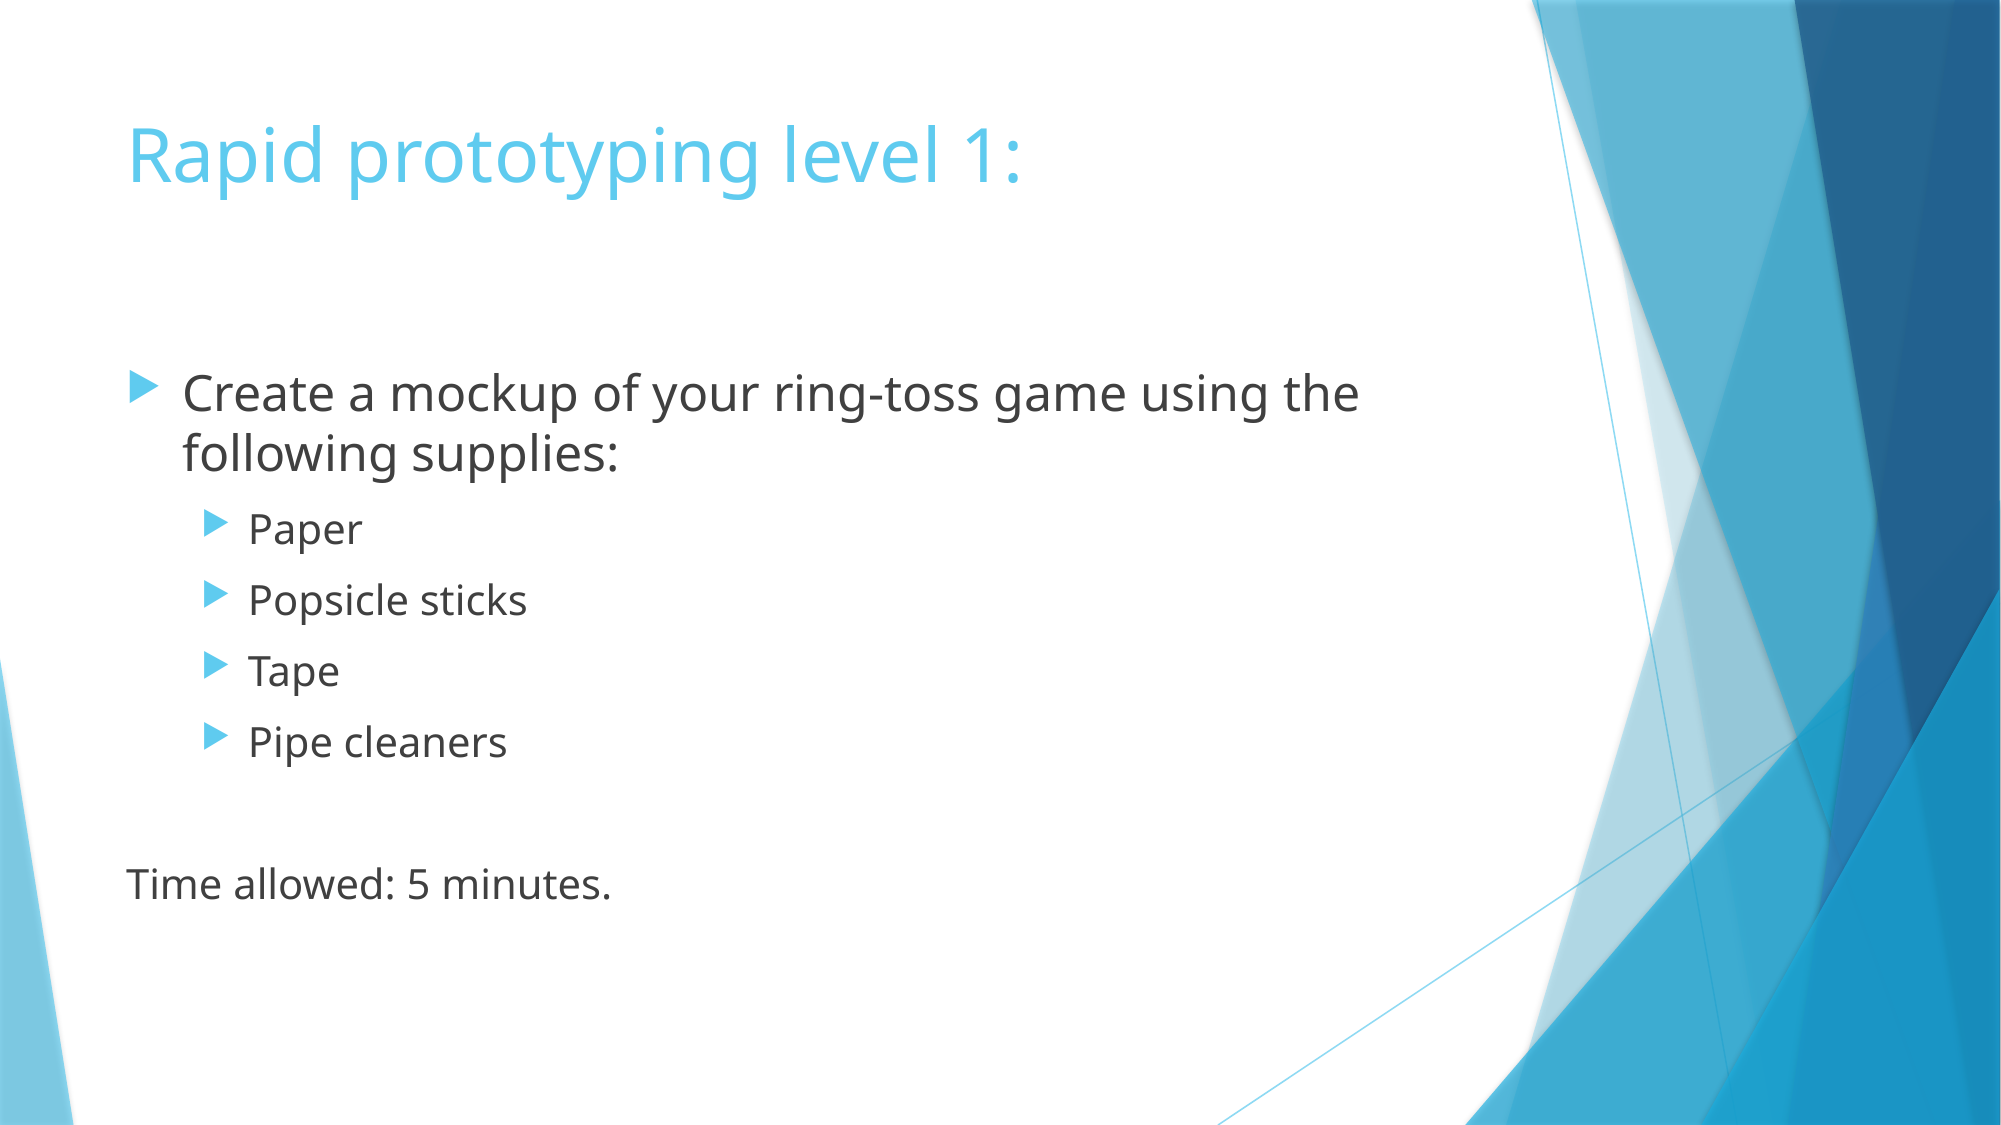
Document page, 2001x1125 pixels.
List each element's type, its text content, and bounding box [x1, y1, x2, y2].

title Rapid prototyping level 1: [111, 99, 1522, 317]
list Create a mockup of your ring-toss game using the following supplies: Paper Popsicle sticks Tape Pipe cleaners Time allowed: 5 minutes. [111, 354, 1522, 992]
